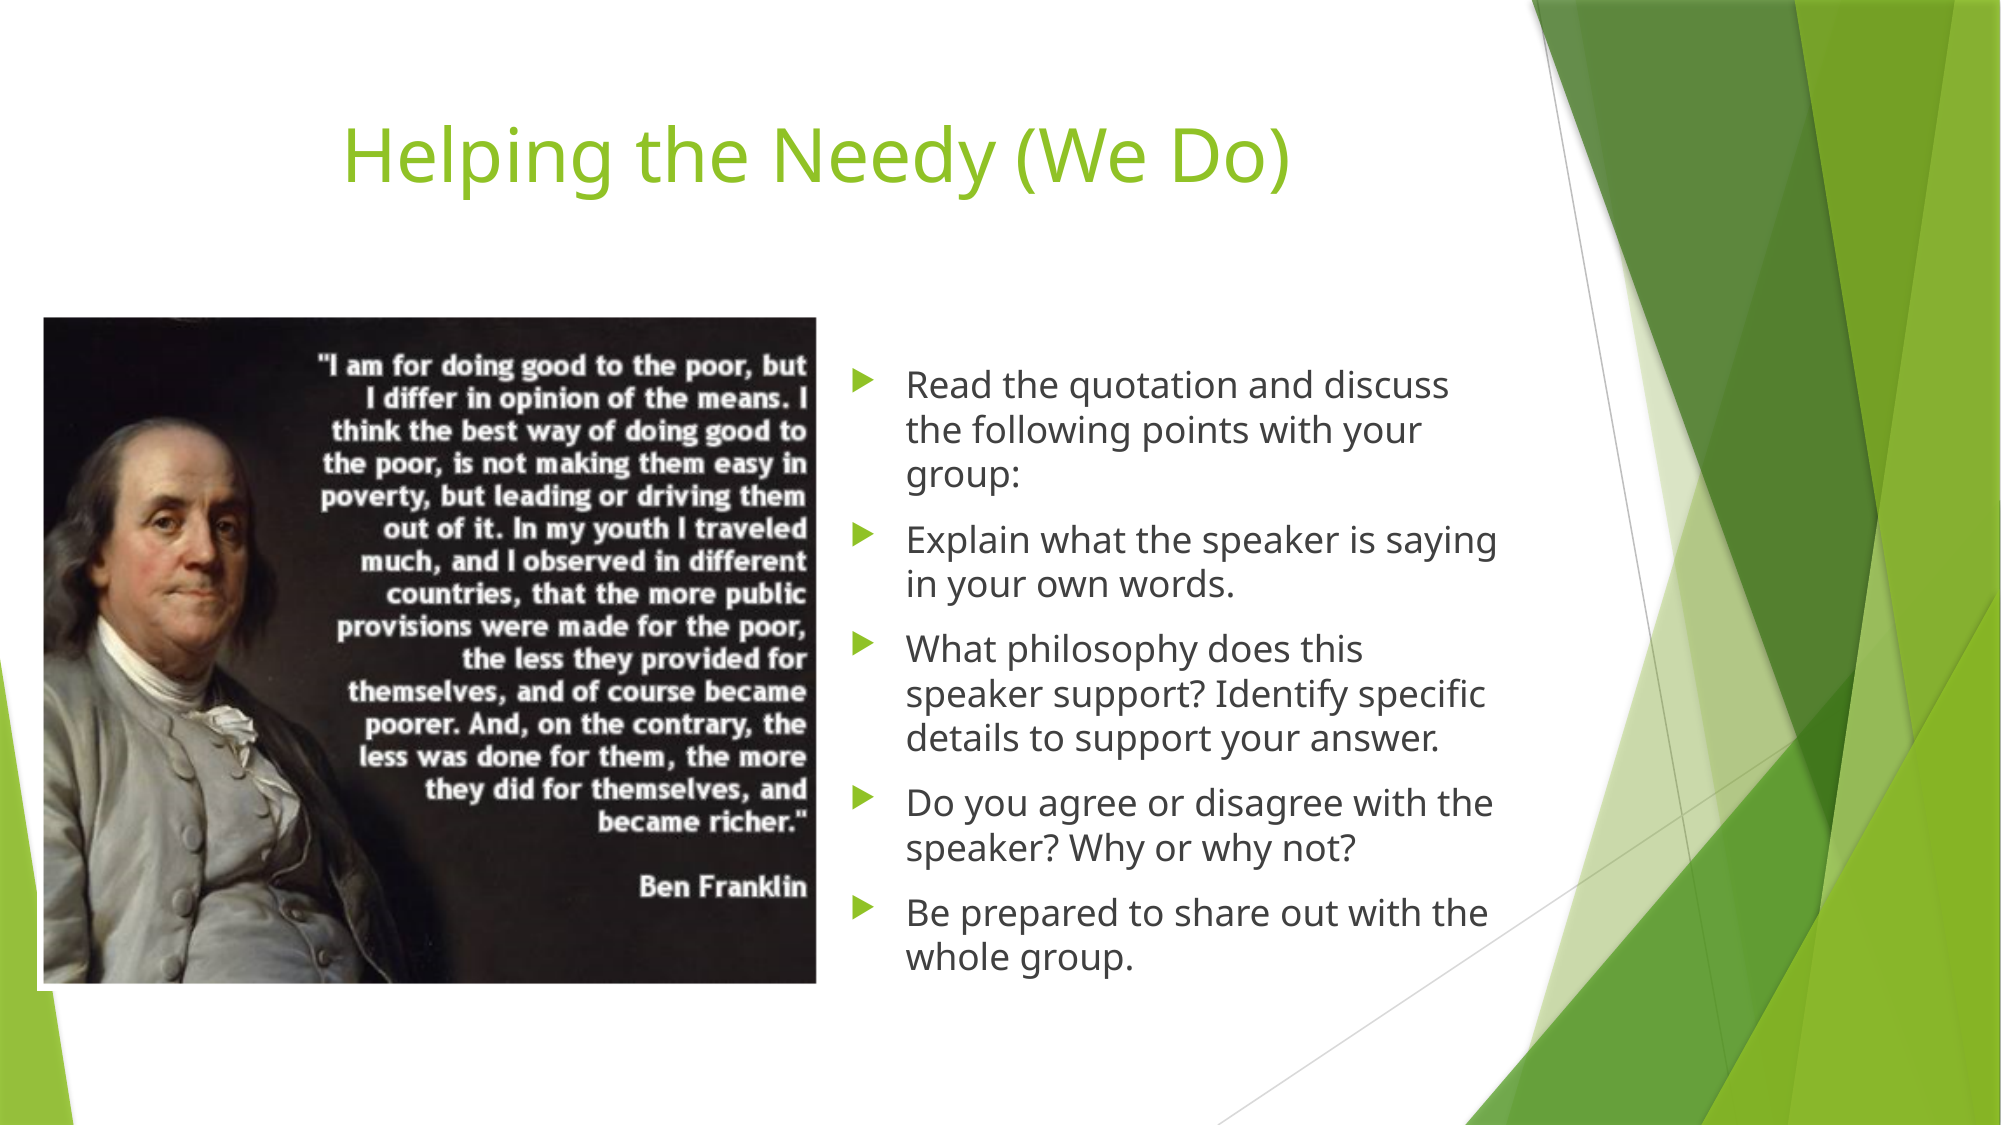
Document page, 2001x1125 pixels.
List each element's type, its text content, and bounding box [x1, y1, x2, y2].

title Helping the Needy (We Do) [111, 99, 1522, 317]
list Read the quotation and discuss the following points with your group: Explain what the speaker is saying in your own words. What philosophy does this speaker support? Identify specific details to support your answer. Do you agree or disagree with the speaker? Why or why not? Be prepared to share out with the whole group. [834, 354, 1522, 992]
picture [36, 316, 828, 992]
